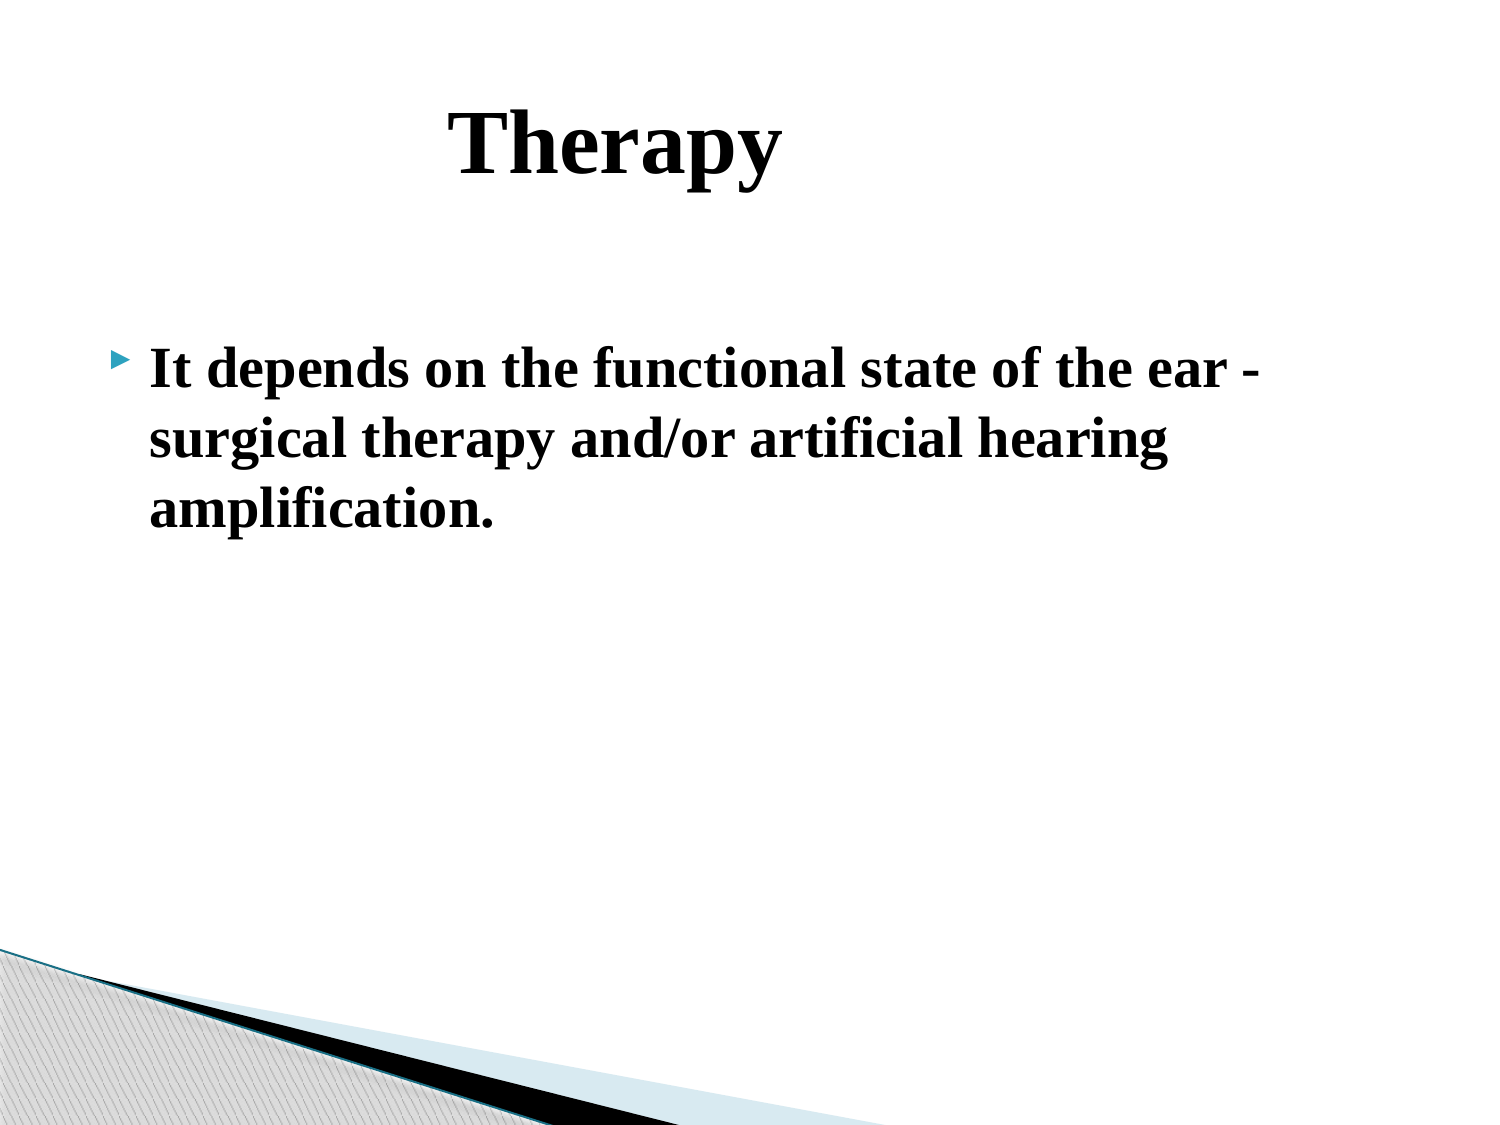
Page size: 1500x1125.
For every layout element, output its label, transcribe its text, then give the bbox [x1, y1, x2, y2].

list Therapy It depends on the functional state of the ear - surgical therapy and/or artificial hearing amplification. [75, 75, 1425, 986]
